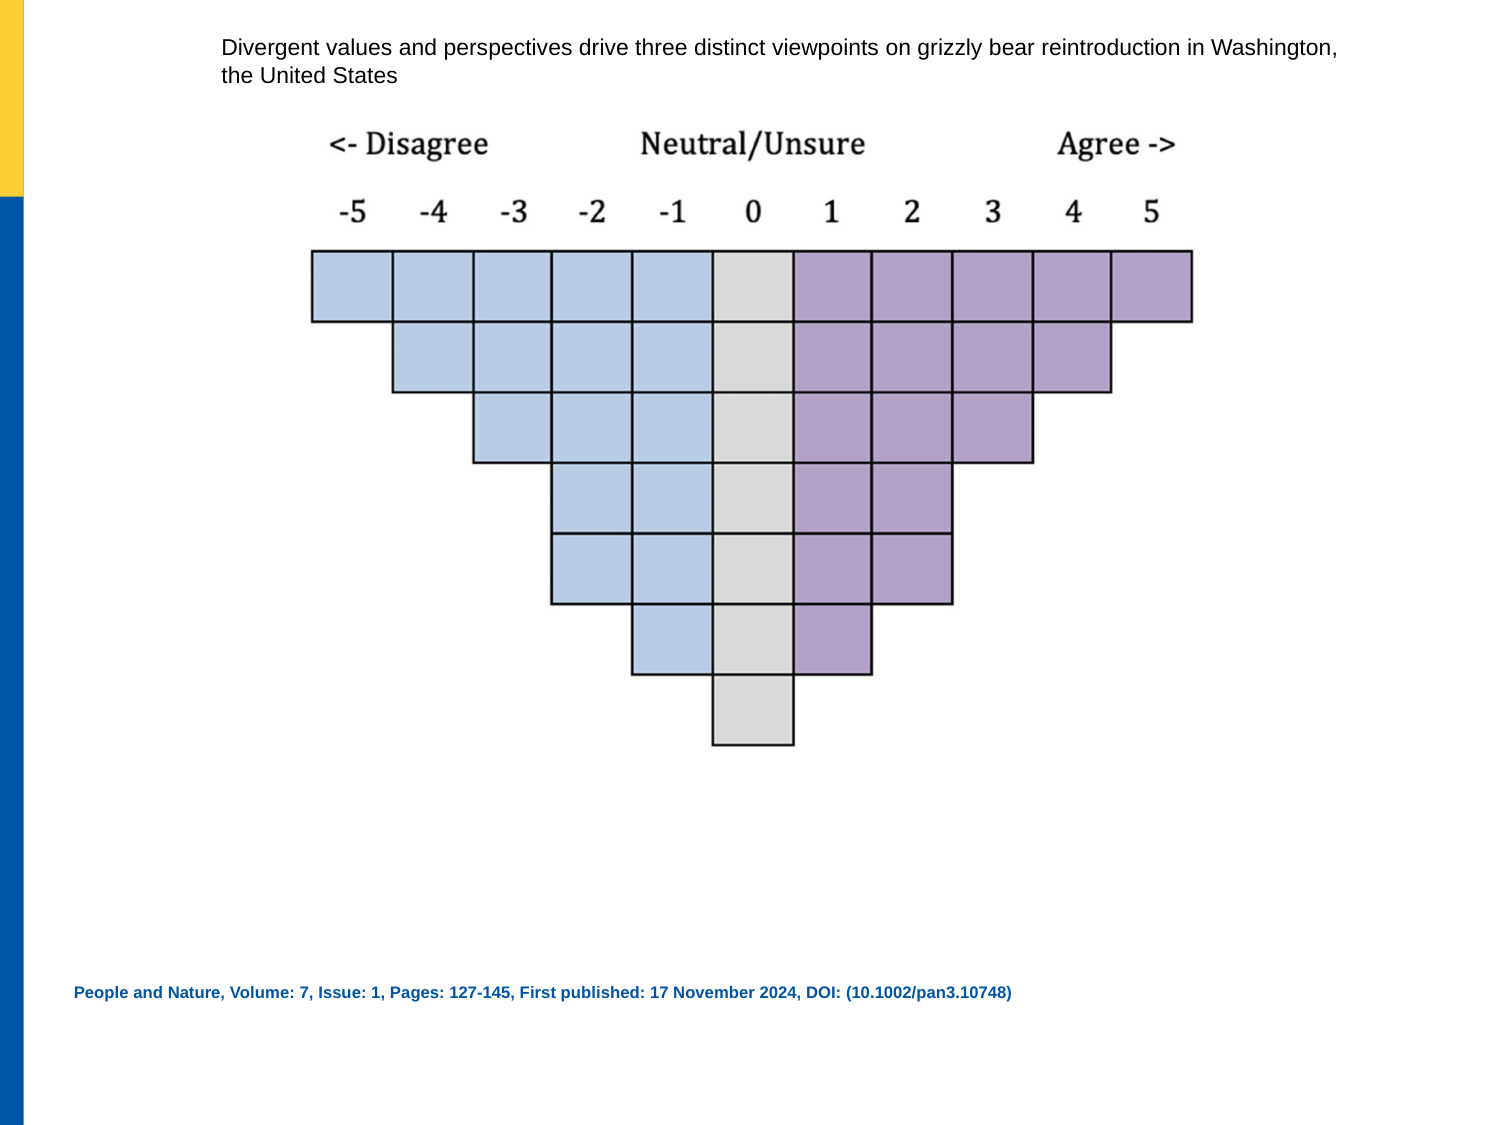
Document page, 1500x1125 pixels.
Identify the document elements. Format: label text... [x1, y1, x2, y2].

picture [308, 124, 1200, 751]
text_box Divergent values and perspectives drive three distinct viewpoints on grizzly bear reintroduction in Washington, the United States [206, 24, 1388, 100]
text_box People and Nature, Volume: 7, Issue: 1, Pages: 127-145, First published: 17 November 2024, DOI: (10.1002/pan3.10748) [58, 974, 1477, 1049]
